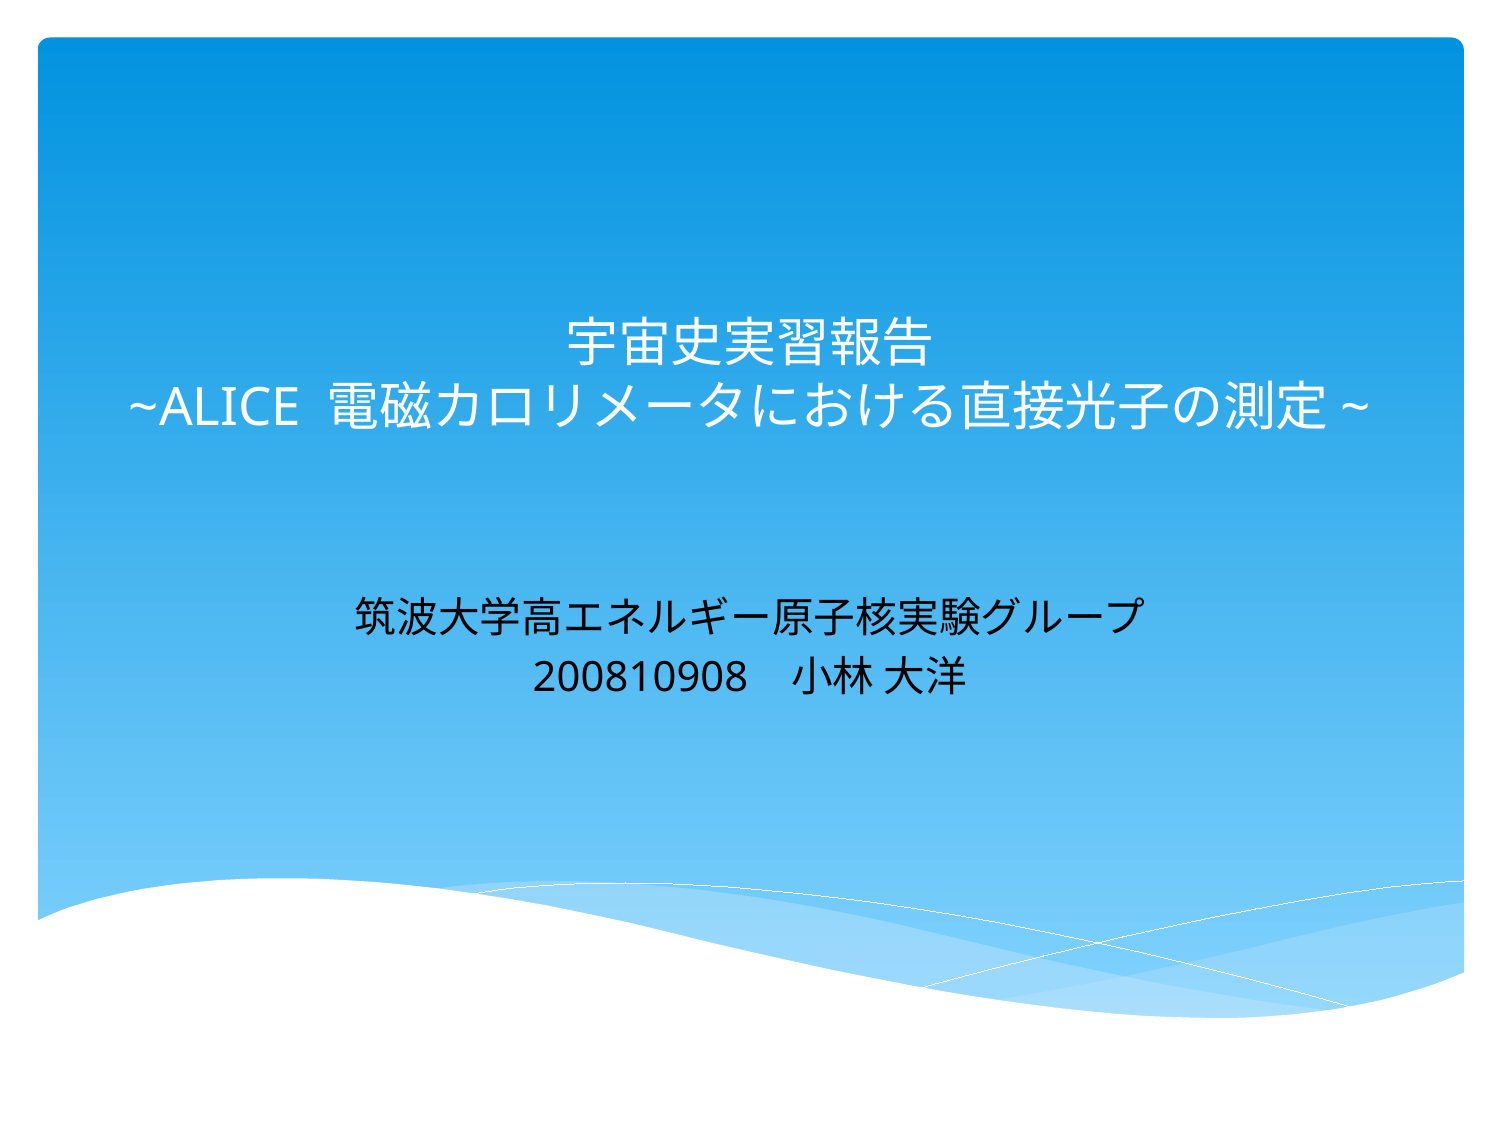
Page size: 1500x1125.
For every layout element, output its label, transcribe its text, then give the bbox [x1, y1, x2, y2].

title 宇宙史実習報告 ~ALICE 電磁カロリメータにおける直接光子の測定~ [112, 281, 1388, 444]
subtitle 筑波大学高エネルギー原子核実験グループ 200810908 小林 大洋 [225, 583, 1275, 825]
